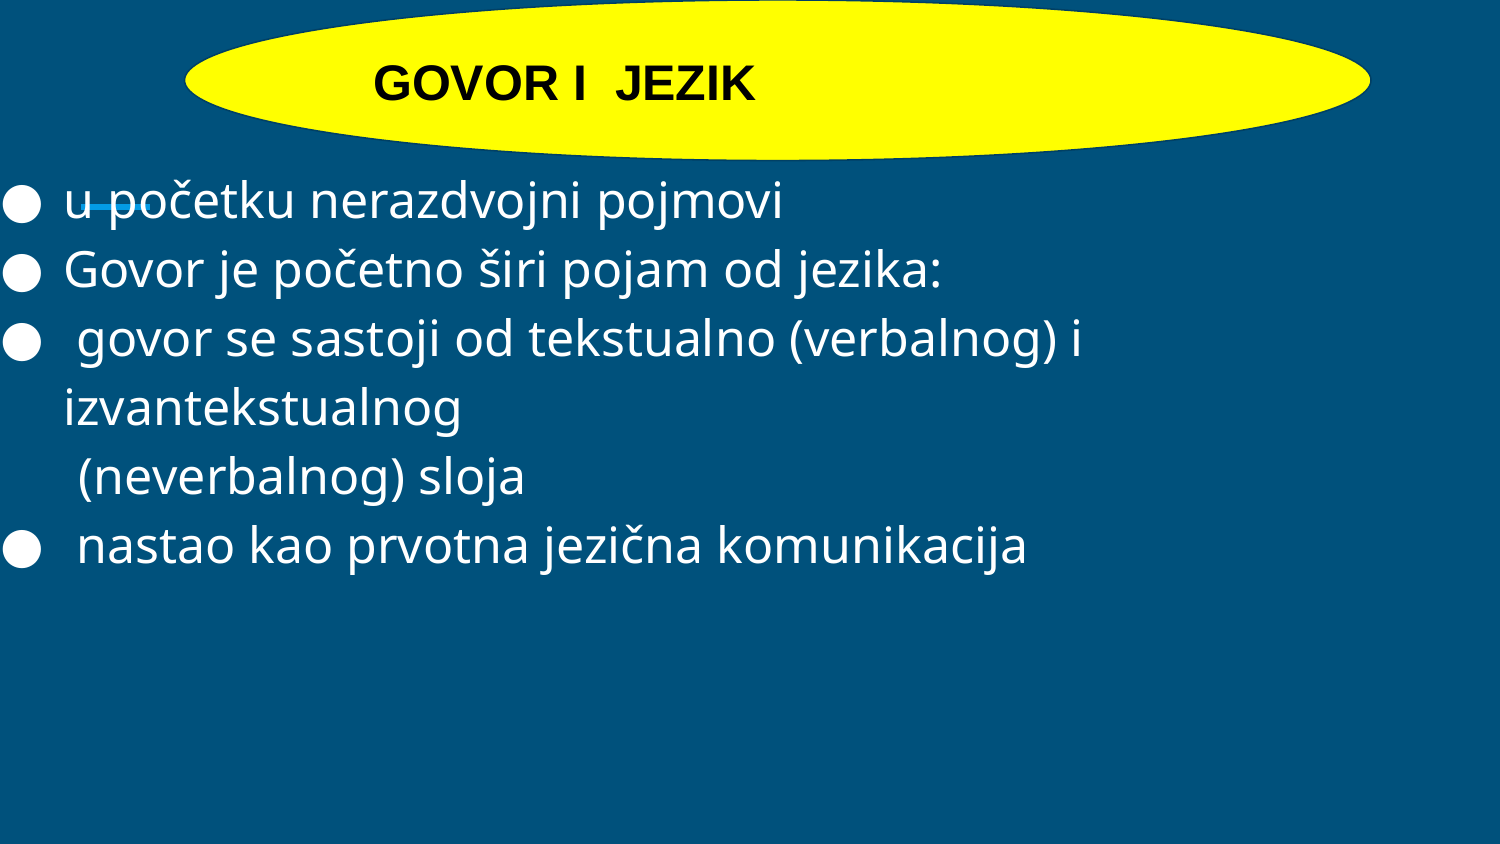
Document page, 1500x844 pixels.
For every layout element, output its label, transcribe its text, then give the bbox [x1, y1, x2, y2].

text_box GOVOR I JEZIK [184, 0, 1372, 161]
list u početku nerazdvojni pojmovi Govor je početno širi pojam od jezika: govor se sastoji od tekstualno (verbalnog) i izvantekstualnog (neverbalnog) sloja nastao kao prvotna jezična komunikacija [0, 144, 1372, 743]
